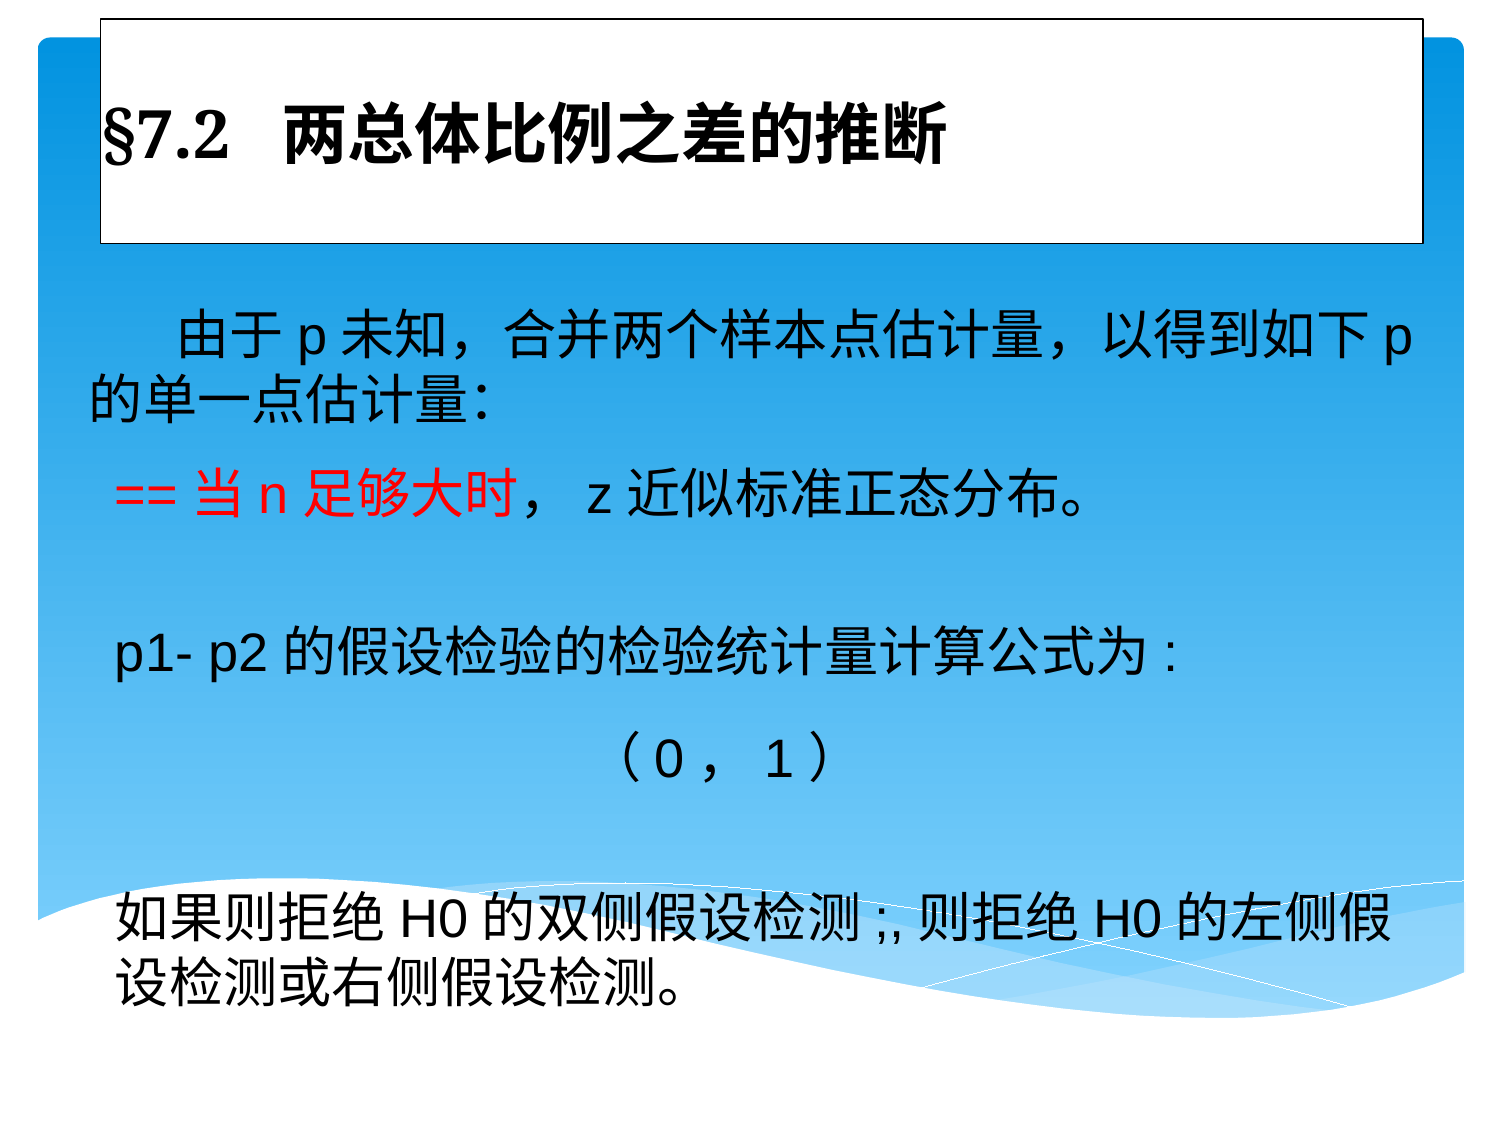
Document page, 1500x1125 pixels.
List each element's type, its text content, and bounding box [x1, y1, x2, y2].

title §7.2 两总体比例之差的推断 [100, 19, 1424, 244]
text_box p1- p2的假设检验的检验统计量计算公式为: [100, 609, 1353, 690]
text_box 由于p未知，合并两个样本点估计量，以得到如下p的单一点估计量： [74, 292, 1433, 438]
